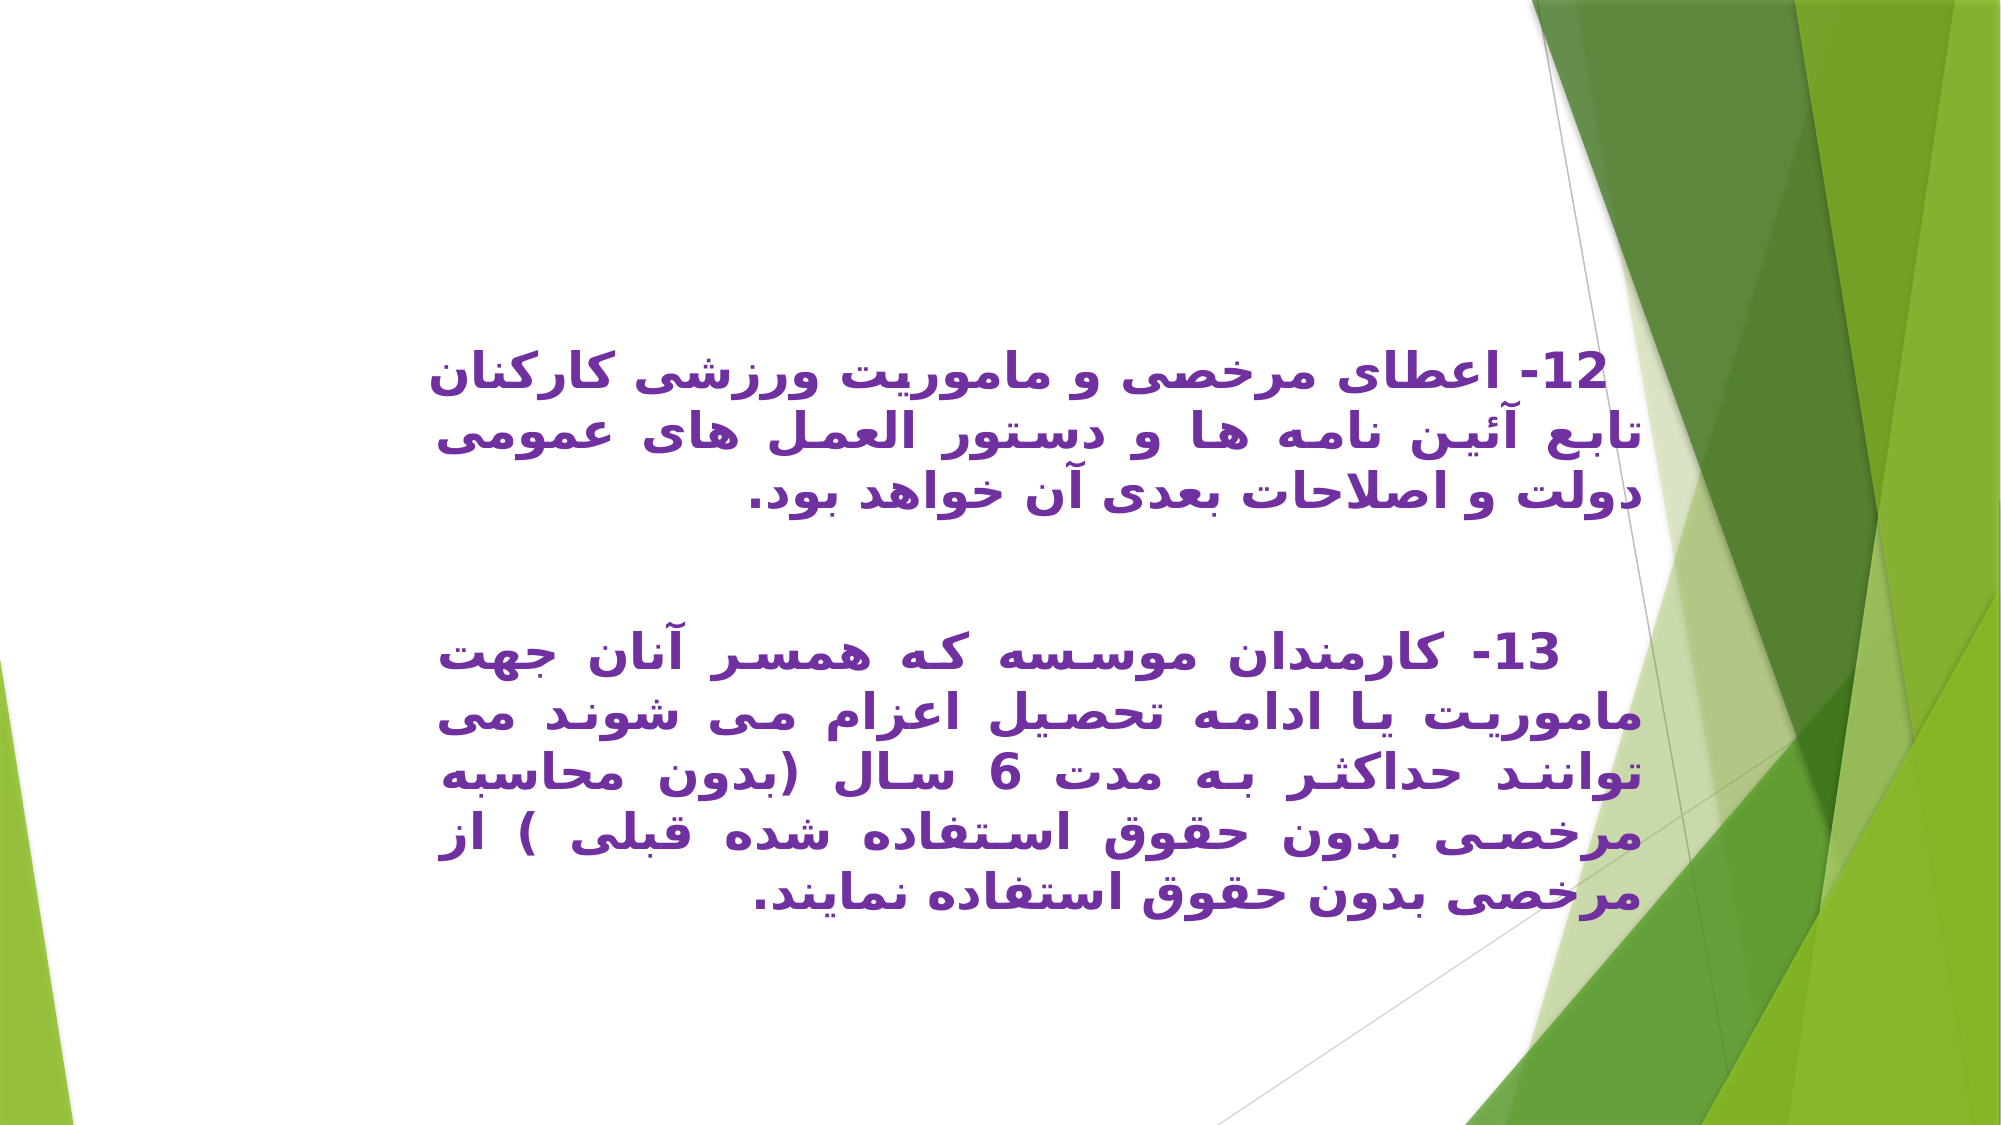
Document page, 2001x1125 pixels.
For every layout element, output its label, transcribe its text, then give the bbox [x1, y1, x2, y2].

list 12- اعطای مرخصی و ماموریت ورزشی کارکنان تابع آئین نامه ها و دستور العمل های عمومی دولت و اصلاحات بعدی آن خواهد بود. 13- کارمندان موسسه که همسر آنان جهت ماموریت یا ادامه تحصیل اعزام می شوند می توانند حداکثر به مدت 6 سال (بدون محاسبه مرخصی بدون حقوق استفاده شده قبلی ) از مرخصی بدون حقوق استفاده نمایند. [412, 249, 1716, 1025]
